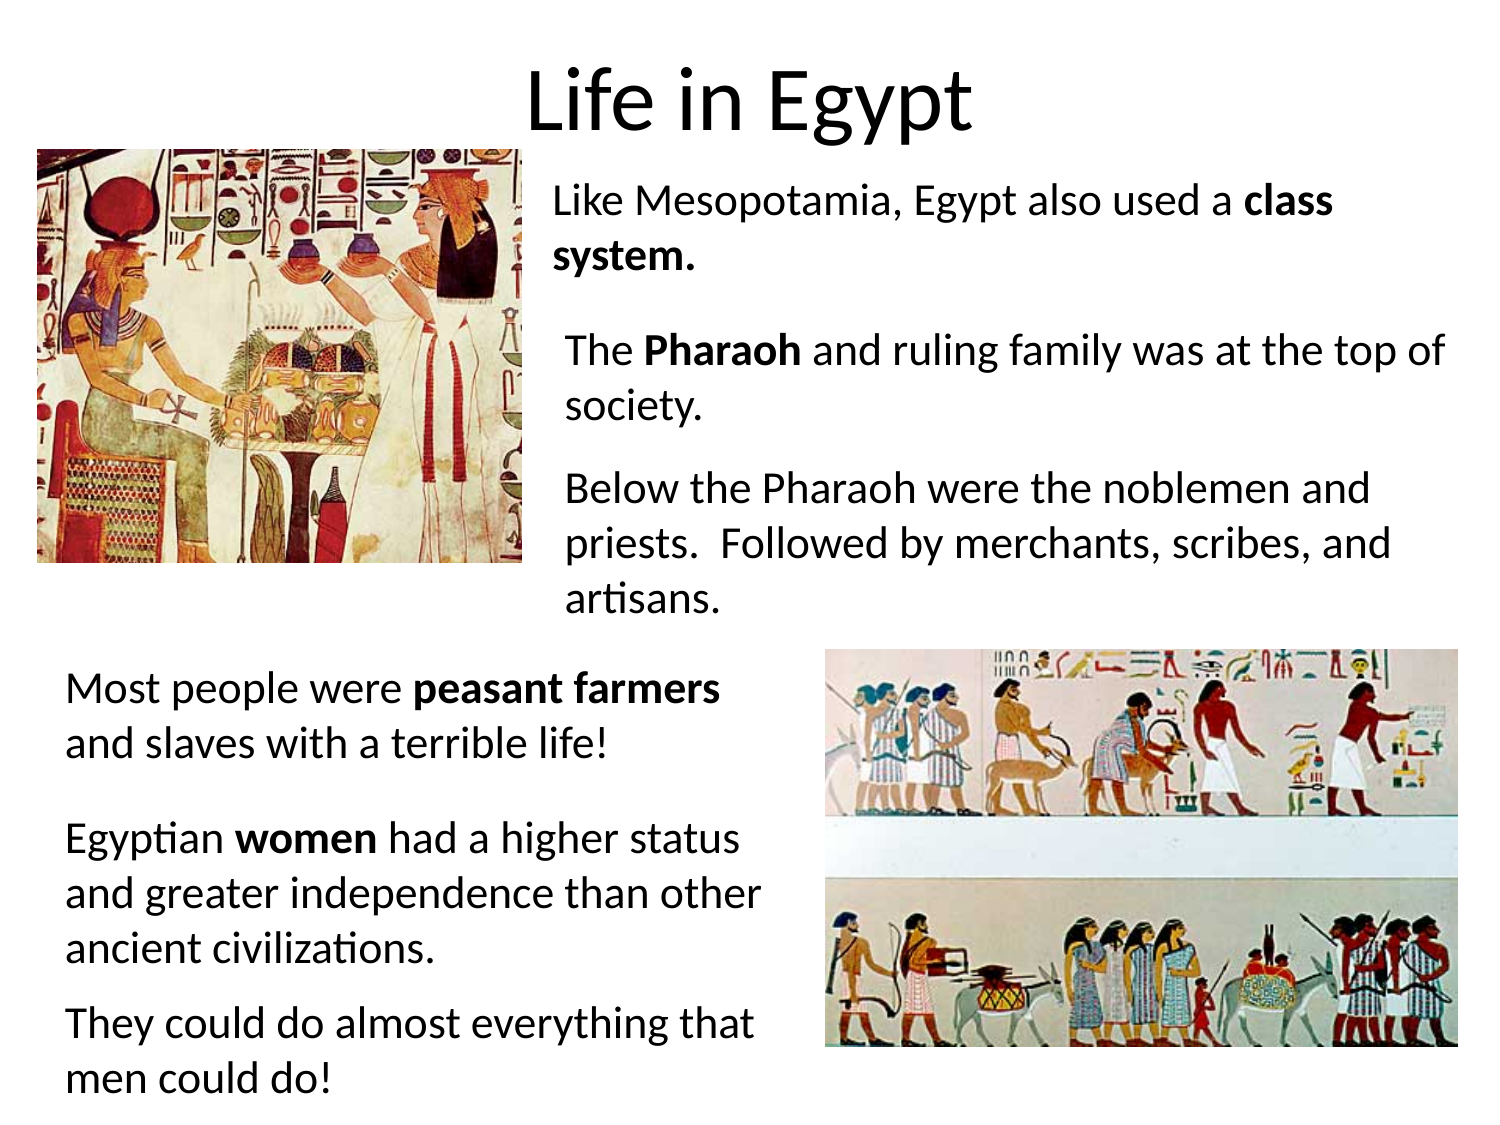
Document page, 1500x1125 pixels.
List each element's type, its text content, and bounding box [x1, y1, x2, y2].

picture [824, 649, 1458, 1048]
picture [37, 149, 522, 563]
title Life in Egypt [75, 0, 1425, 188]
text_box Like Mesopotamia, Egypt also used a class system. [537, 162, 1475, 288]
text_box Below the Pharaoh were the noblemen and priests. Followed by merchants, scribes, and artisans. [549, 450, 1438, 630]
text_box Egyptian women had a higher status and greater independence than other ancient civilizations. They could do almost everything that men could do! [49, 800, 788, 1110]
text_box Most people were peasant farmers and slaves with a terrible life! [49, 649, 813, 775]
text_box The Pharaoh and ruling family was at the top of society. [549, 312, 1463, 438]
